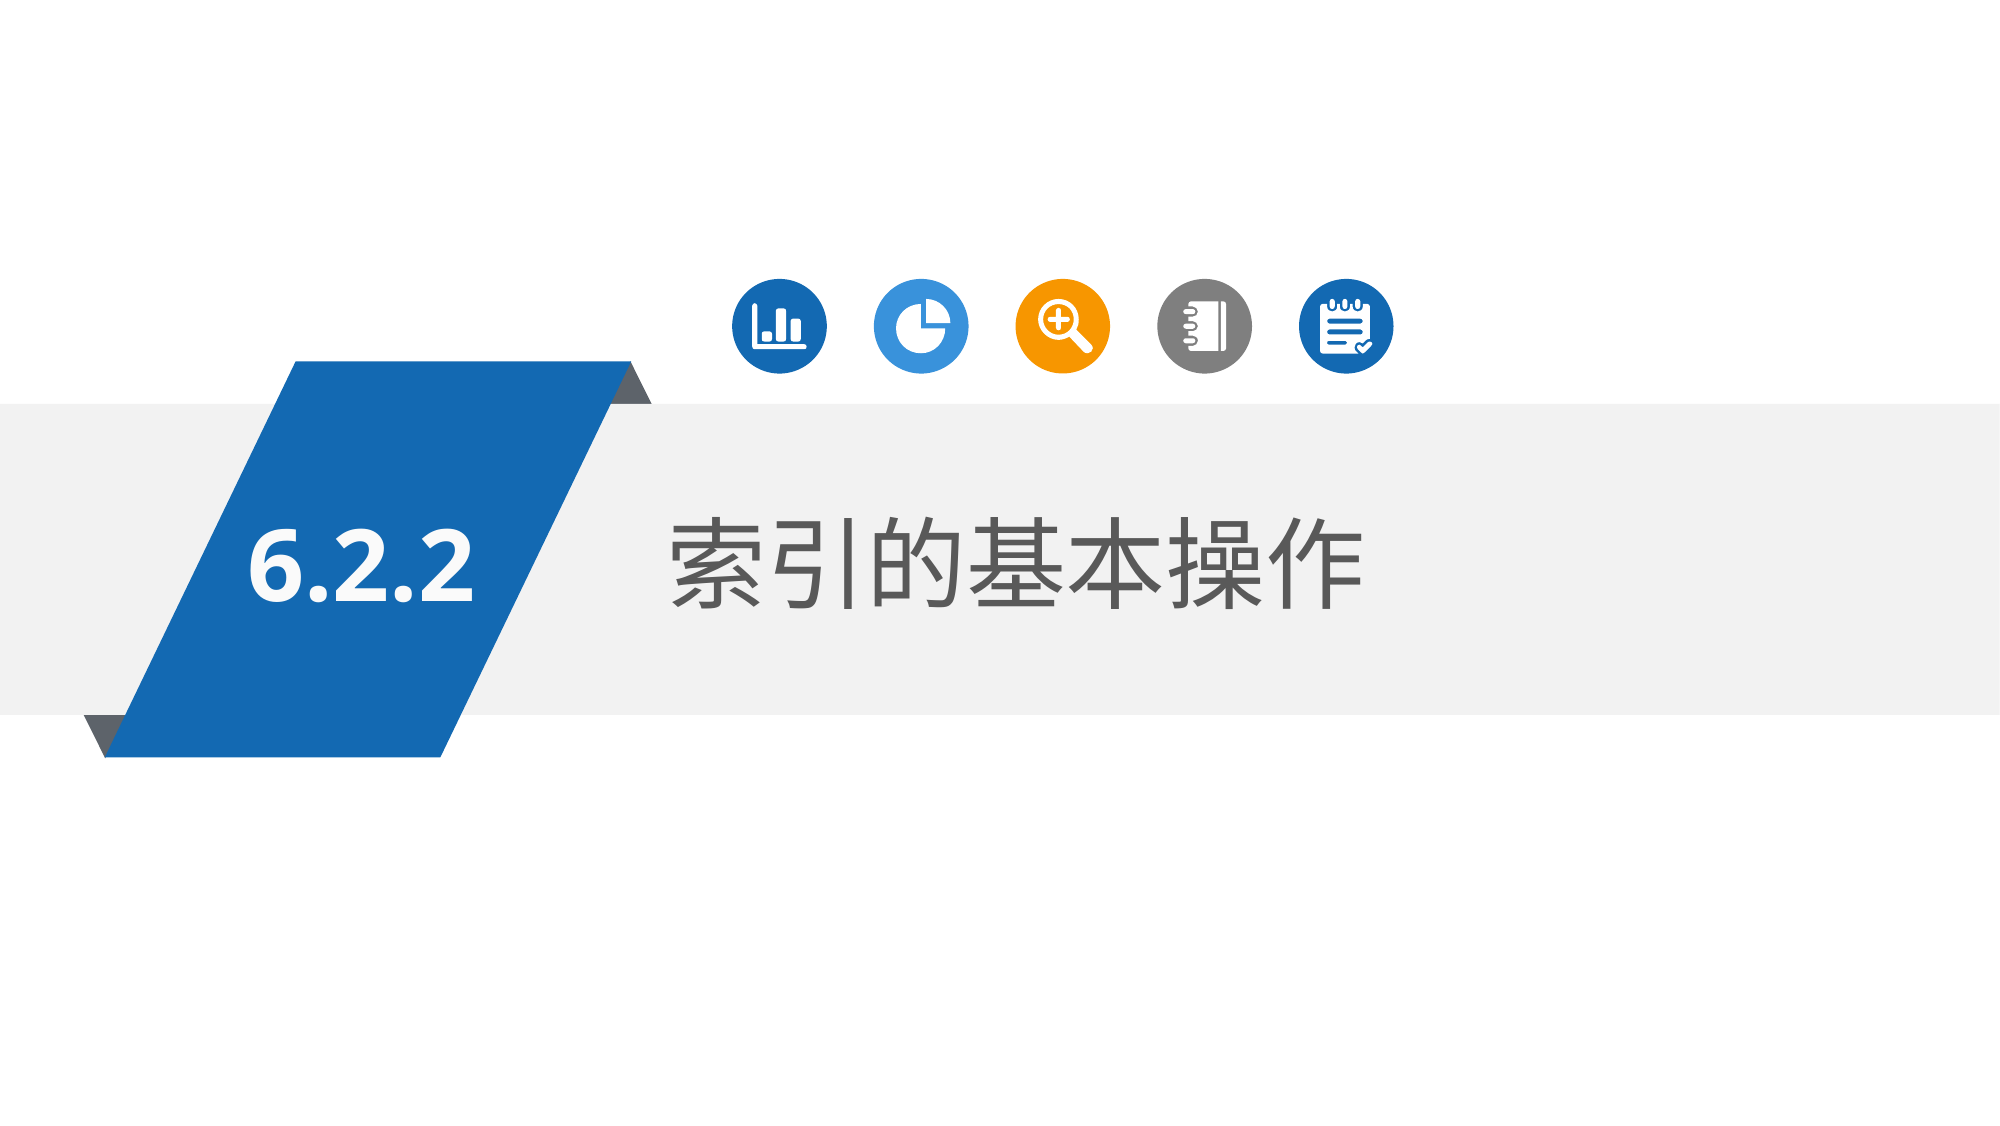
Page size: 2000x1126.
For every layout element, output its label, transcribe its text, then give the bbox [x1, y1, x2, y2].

text_box 索引的基本操作 [651, 494, 1612, 630]
text_box 6.2.2 [232, 494, 517, 630]
